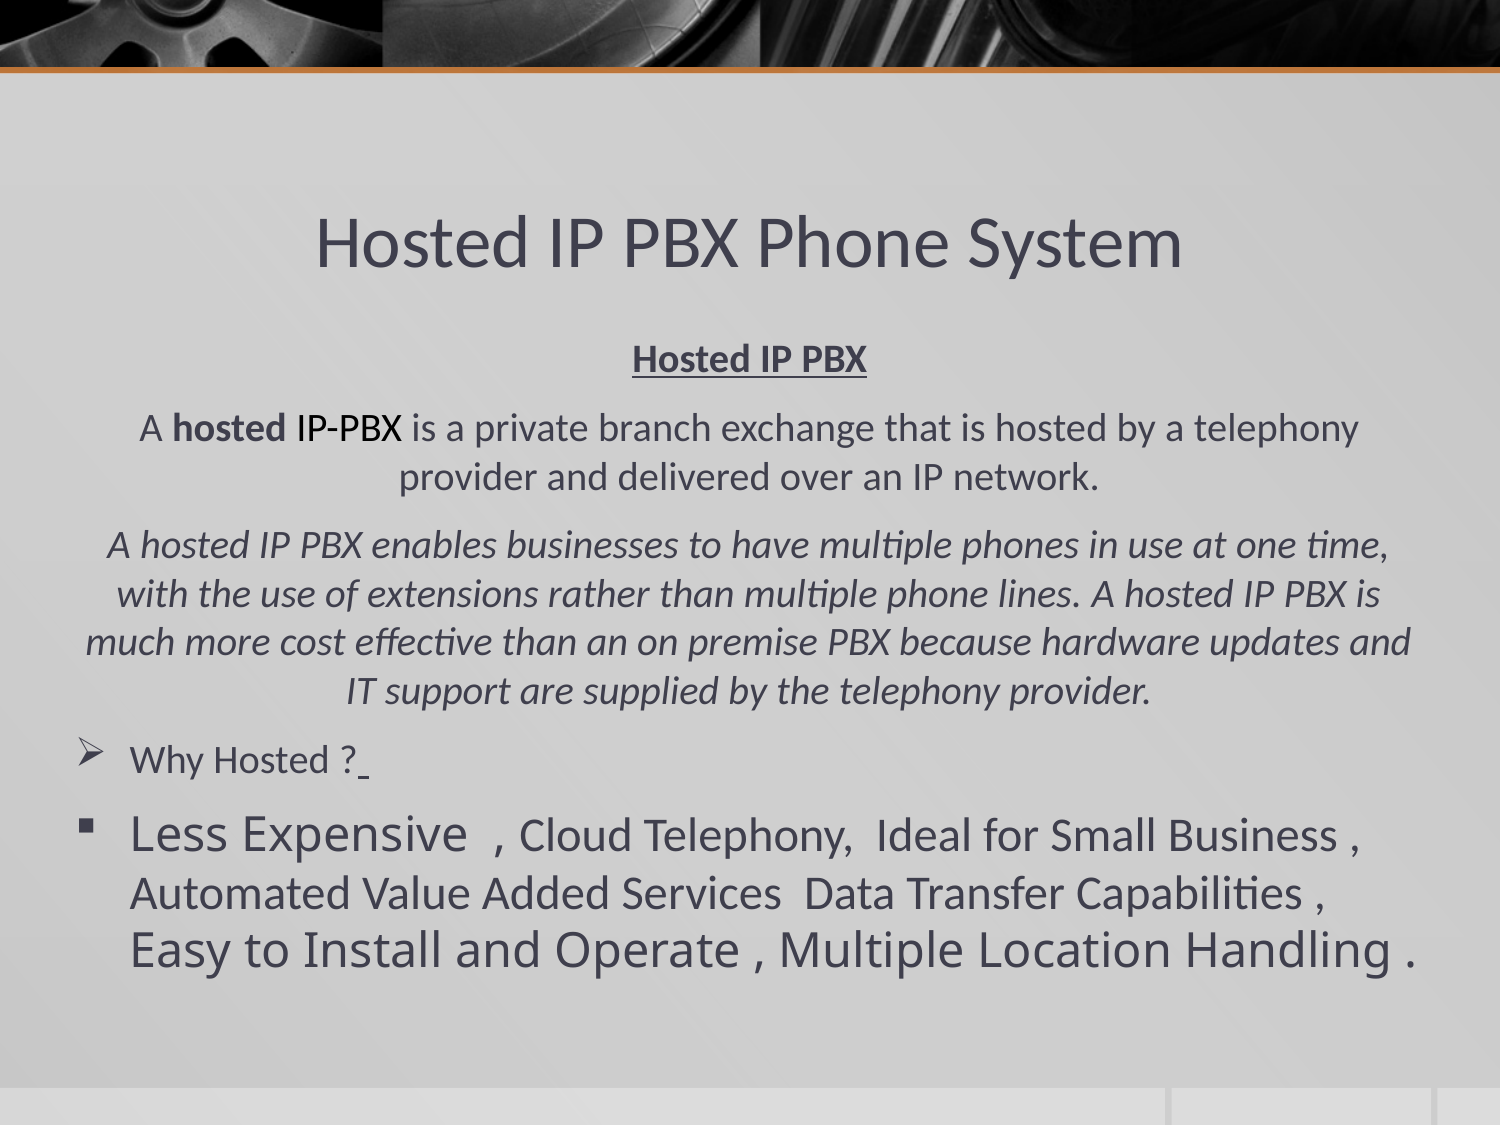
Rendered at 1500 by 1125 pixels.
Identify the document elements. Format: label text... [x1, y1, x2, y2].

picture [0, 0, 1500, 67]
list Hosted IP PBX A hosted IP-PBX is a private branch exchange that is hosted by a telephony provider and delivered over an IP network. A hosted IP PBX enables businesses to have multiple phones in use at one time, with the use of extensions rather than multiple phone lines. A hosted IP PBX is much more cost effective than an on premise PBX because hardware updates and IT support are supplied by the telephony provider. Why Hosted ? Less Expensive , Cloud Telephony, Ideal for Small Business , Automated Value Added Services Data Transfer Capabilities , Easy to Install and Operate , Multiple Location Handling . [75, 324, 1425, 1005]
title Hosted IP PBX Phone System [75, 162, 1425, 313]
